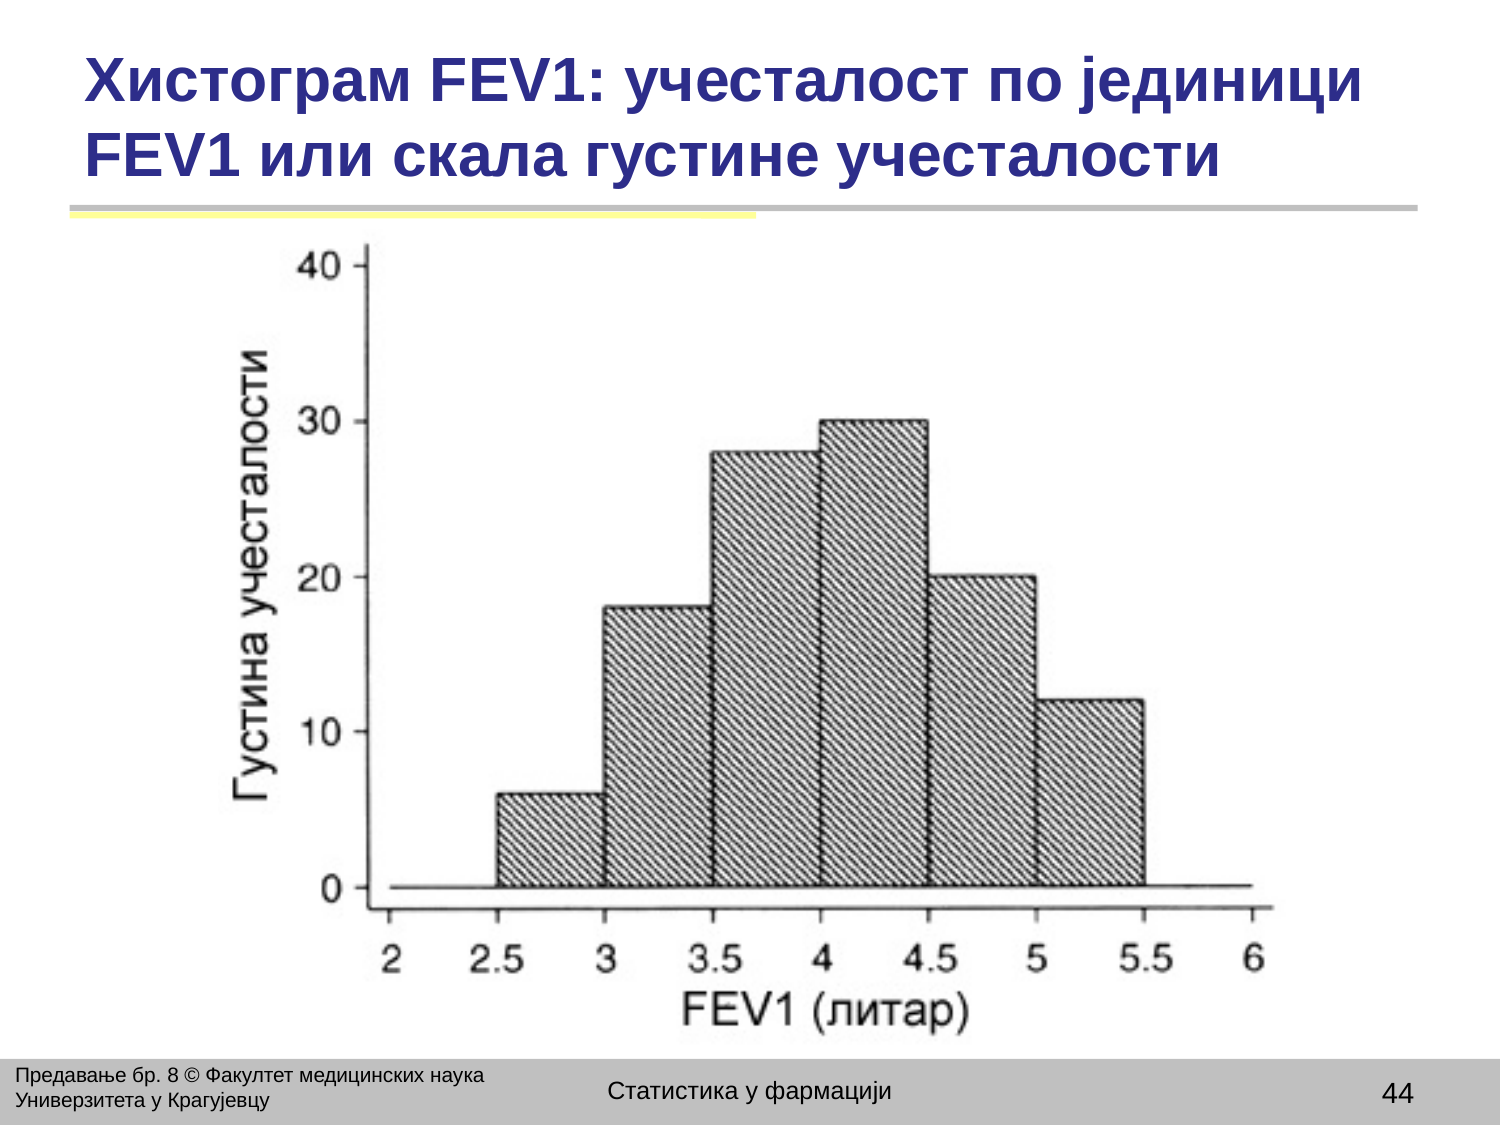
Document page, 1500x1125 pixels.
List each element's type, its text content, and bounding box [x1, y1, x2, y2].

picture [218, 228, 1291, 1047]
title Хистограм FEV1: учесталост по јединици FEV1 или скала густине учесталости [69, 19, 1426, 208]
footer Статистика у фармацији [512, 1066, 988, 1125]
slide_number Предавање бр. 8 © Факултет медицинских наука Универзитета у Крагујевцу [0, 1053, 631, 1108]
slide_number 44 [1079, 1066, 1430, 1125]
